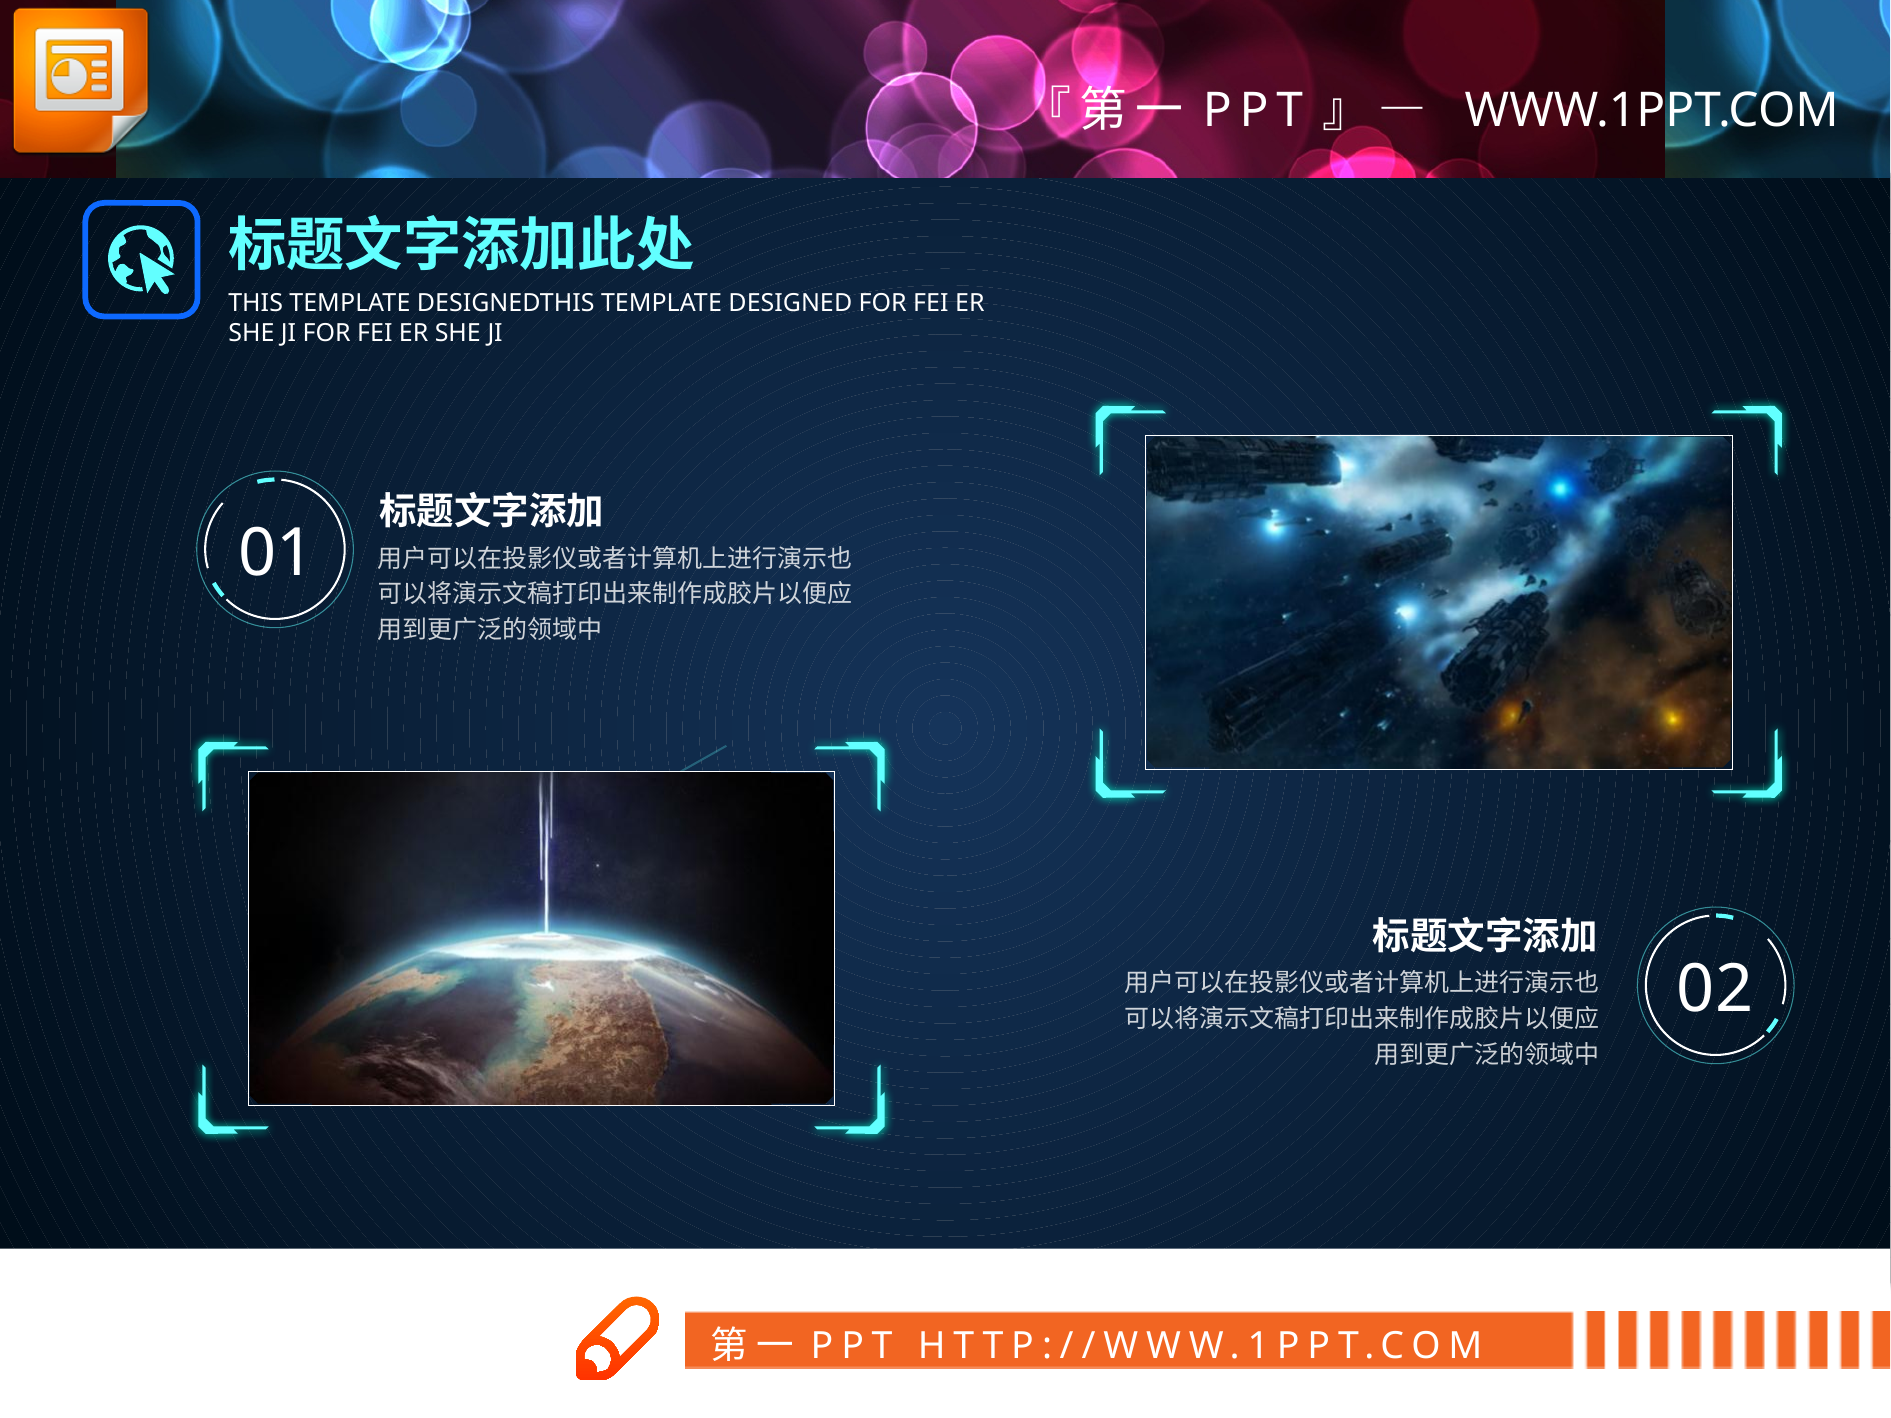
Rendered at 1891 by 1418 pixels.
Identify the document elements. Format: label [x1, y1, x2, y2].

text_box [85, 199, 1014, 325]
text_box [1086, 895, 1615, 1078]
text_box [248, 770, 836, 1106]
text_box [282, 745, 727, 769]
text_box [1711, 728, 1782, 798]
text_box [814, 1064, 885, 1134]
picture [0, 0, 1891, 178]
text_box [247, 471, 303, 476]
text_box [198, 1064, 269, 1134]
text_box [1688, 907, 1744, 912]
text_box [198, 741, 269, 812]
text_box [1711, 405, 1782, 476]
text_box [1095, 405, 1166, 476]
text_box [1645, 915, 1786, 1056]
text_box [1145, 434, 1733, 770]
text_box [814, 741, 885, 812]
text_box [204, 479, 345, 620]
text_box [1095, 728, 1166, 798]
picture [685, 1311, 1891, 1369]
text_box [362, 470, 891, 654]
